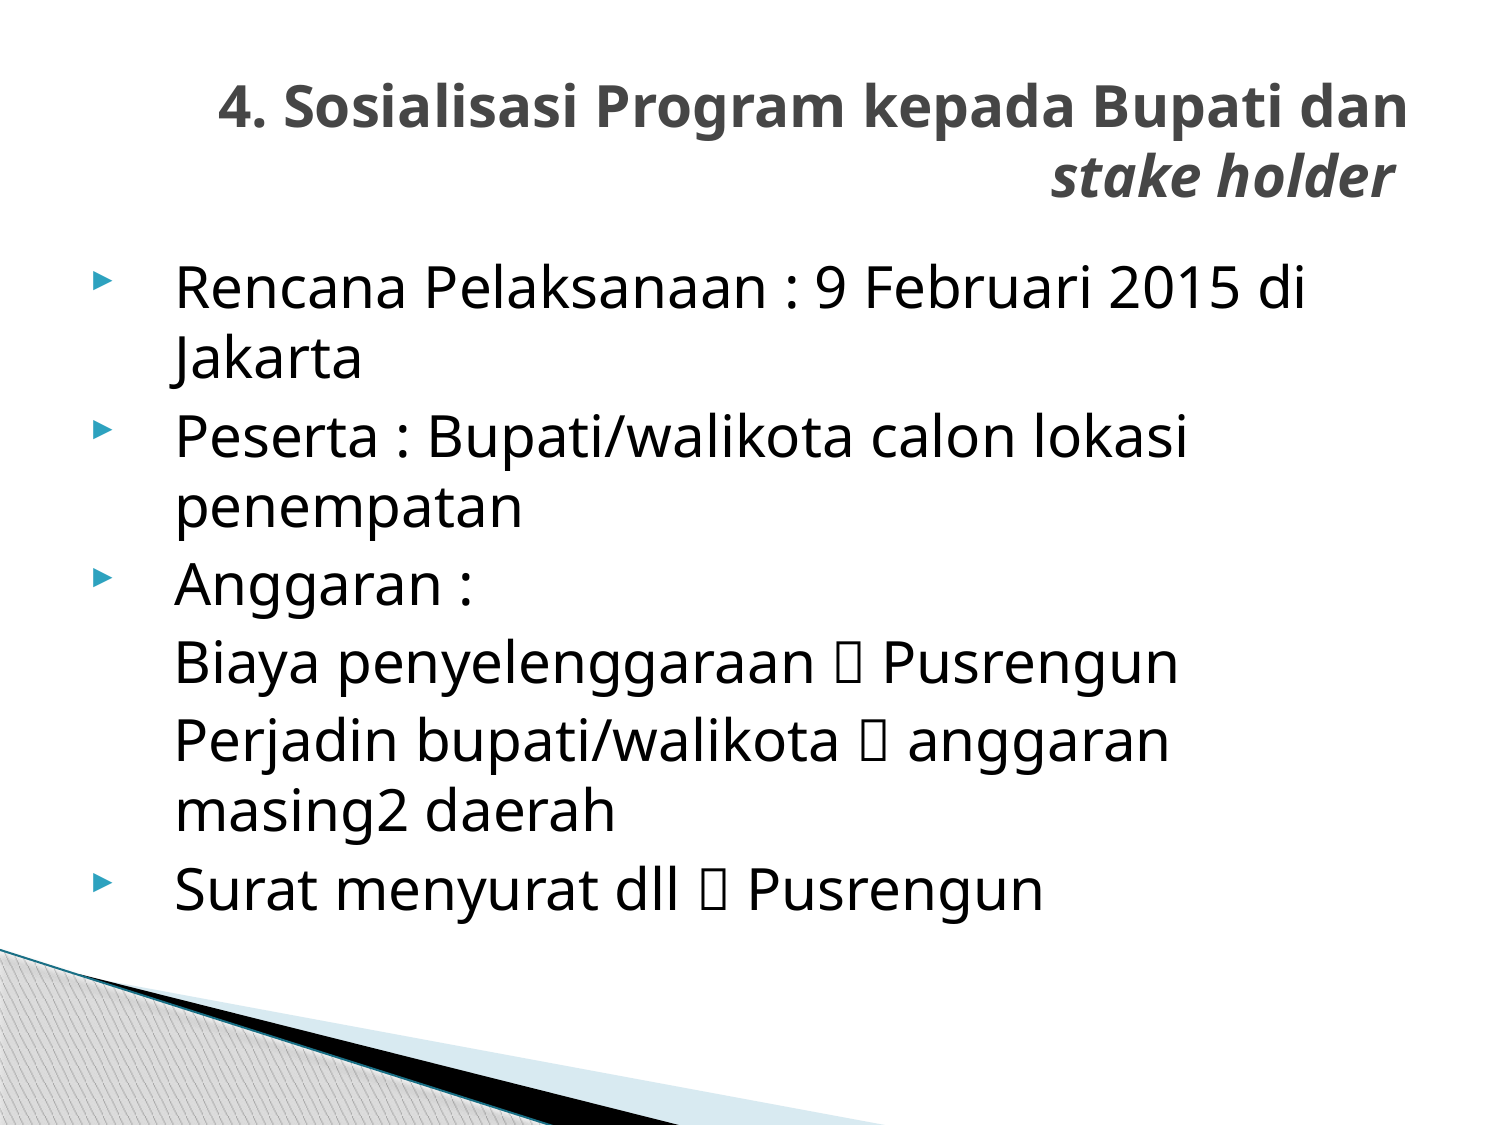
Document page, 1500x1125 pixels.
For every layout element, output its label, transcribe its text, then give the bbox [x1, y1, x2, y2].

list Rencana Pelaksanaan : 9 Februari 2015 di Jakarta Peserta : Bupati/walikota calon lokasi penempatan Anggaran : Biaya penyelenggaraan  Pusrengun Perjadin bupati/walikota  anggaran masing2 daerah Surat menyurat dll  Pusrengun [75, 243, 1425, 986]
title 4. Sosialisasi Program kepada Bupati dan stake holder [75, 45, 1425, 233]
